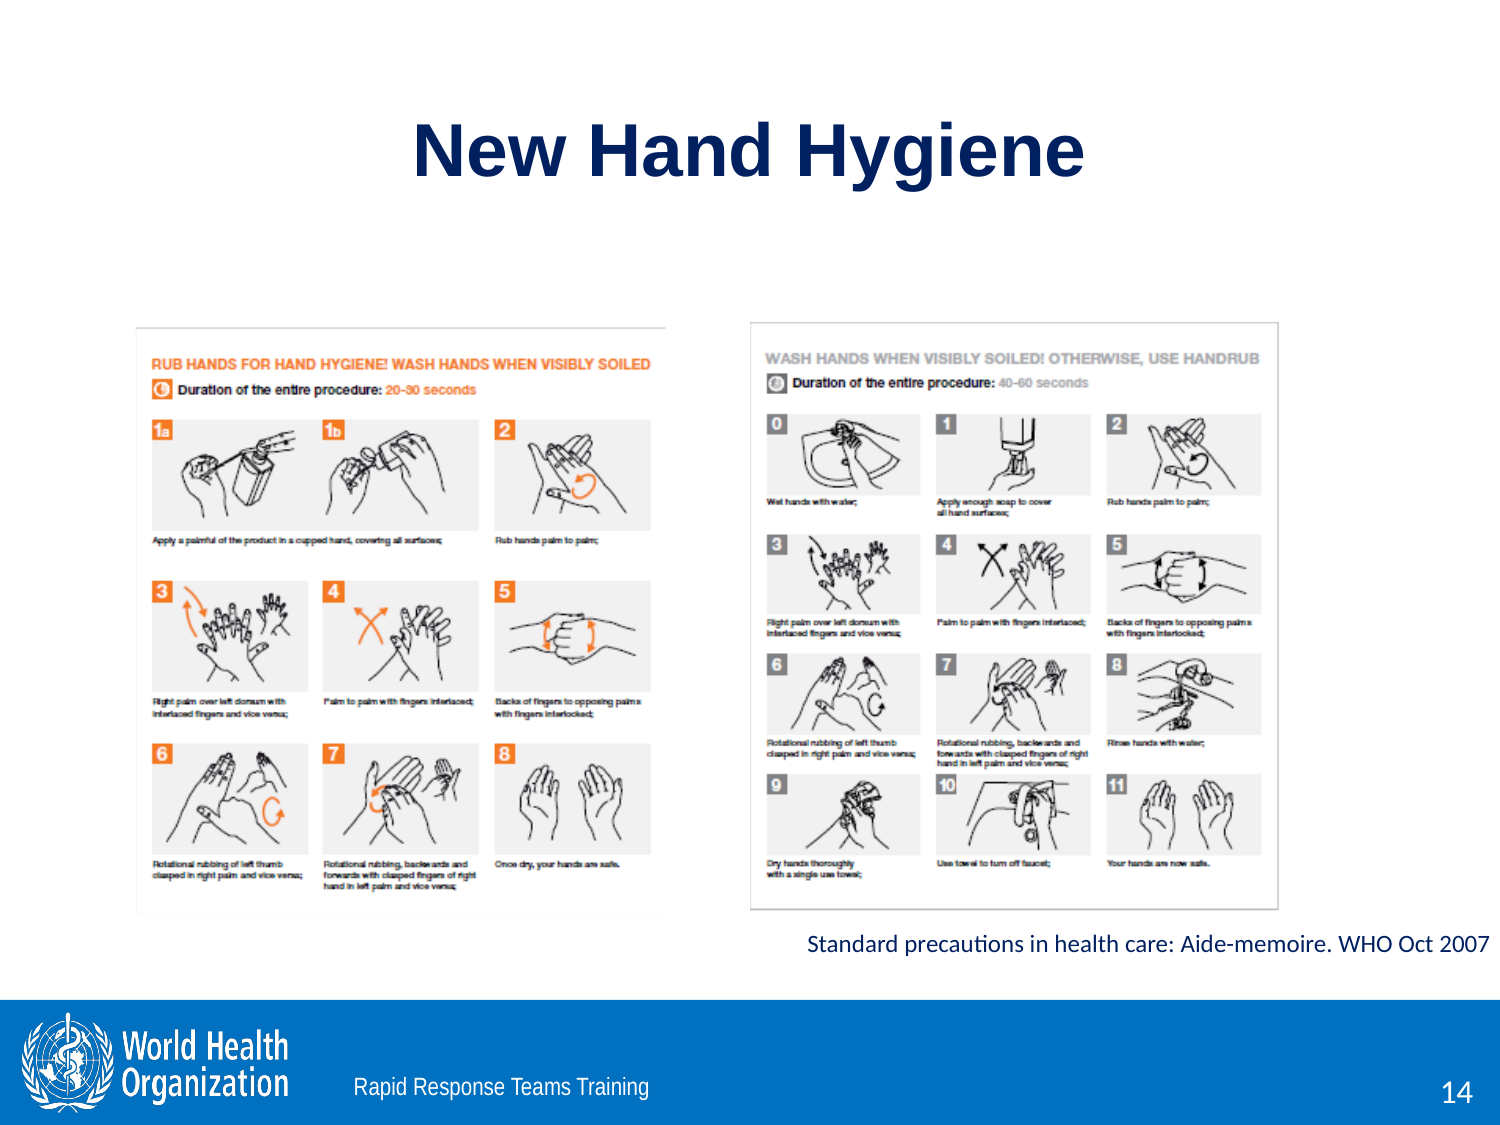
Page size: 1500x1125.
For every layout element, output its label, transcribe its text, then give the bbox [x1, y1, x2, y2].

picture [21, 1012, 288, 1113]
picture [749, 322, 1279, 912]
text_box Standard precautions in health care: Aide-memoire. WHO Oct 2007 http://www.who.int/csr/resources/publications/EPR_AM2_E7.pdf. [801, 927, 1492, 988]
title New Hand Hygiene [75, 61, 1425, 233]
picture [135, 325, 666, 914]
